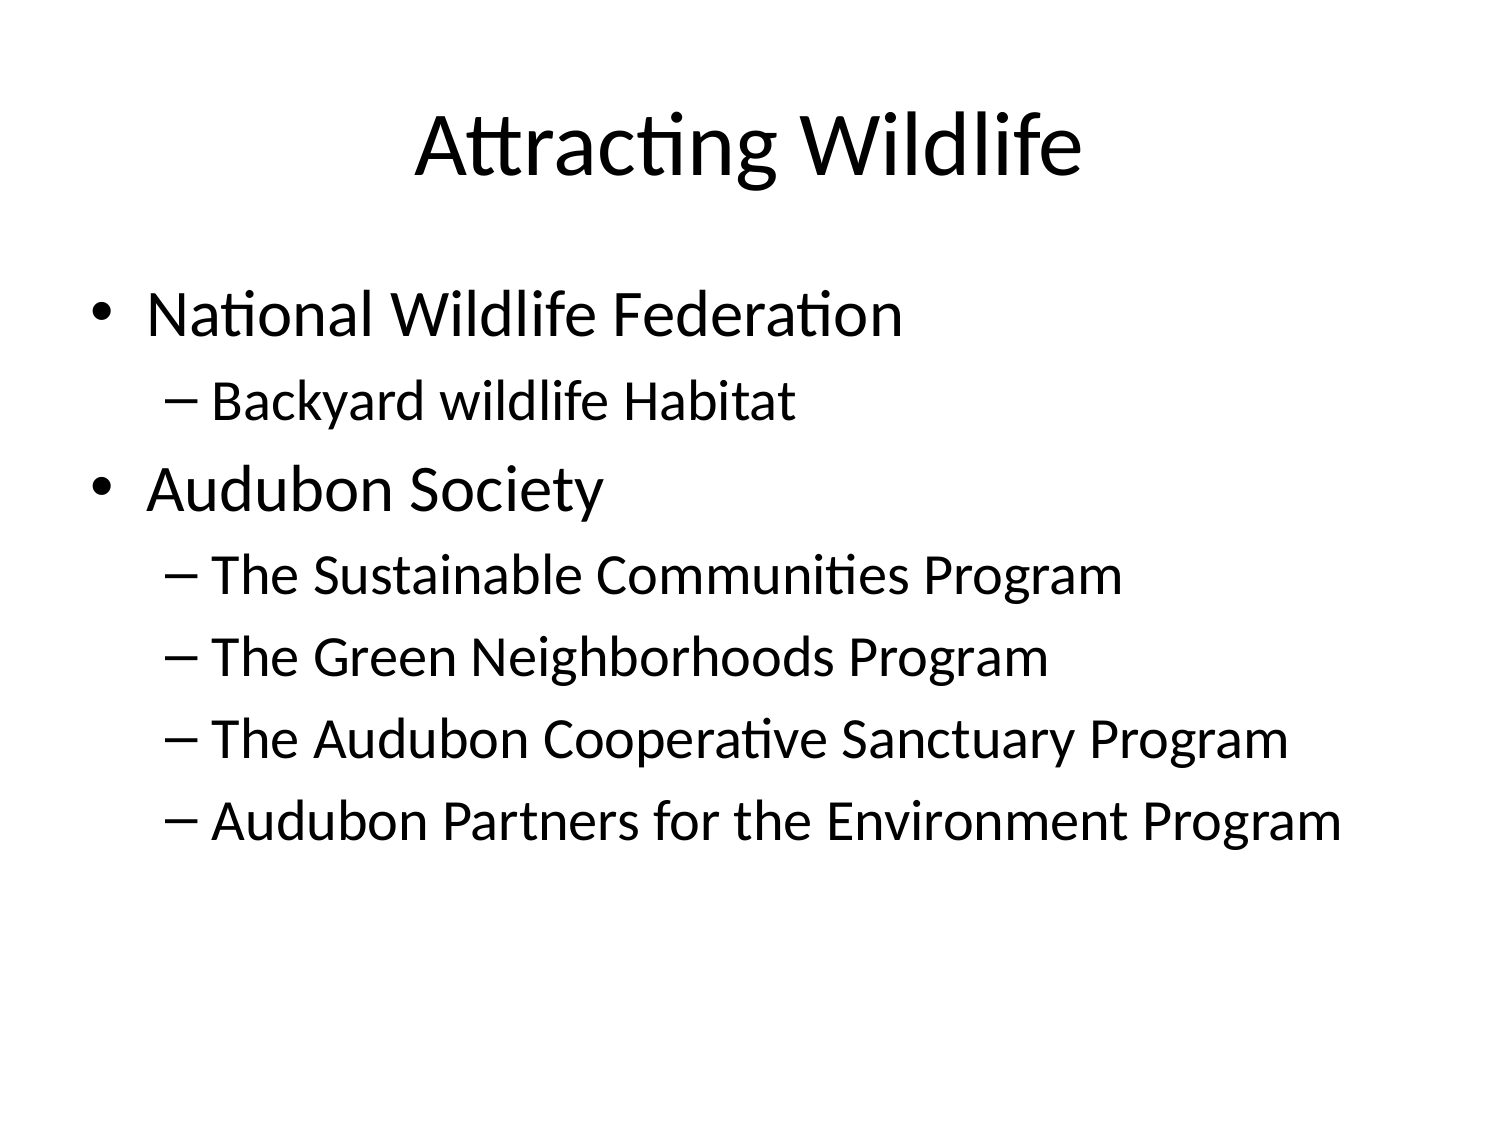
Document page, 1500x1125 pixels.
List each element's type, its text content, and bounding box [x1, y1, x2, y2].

list National Wildlife Federation Backyard wildlife Habitat Audubon Society The Sustainable Communities Program The Green Neighborhoods Program The Audubon Cooperative Sanctuary Program Audubon Partners for the Environment Program [75, 262, 1425, 1005]
title Attracting Wildlife [75, 45, 1425, 233]
